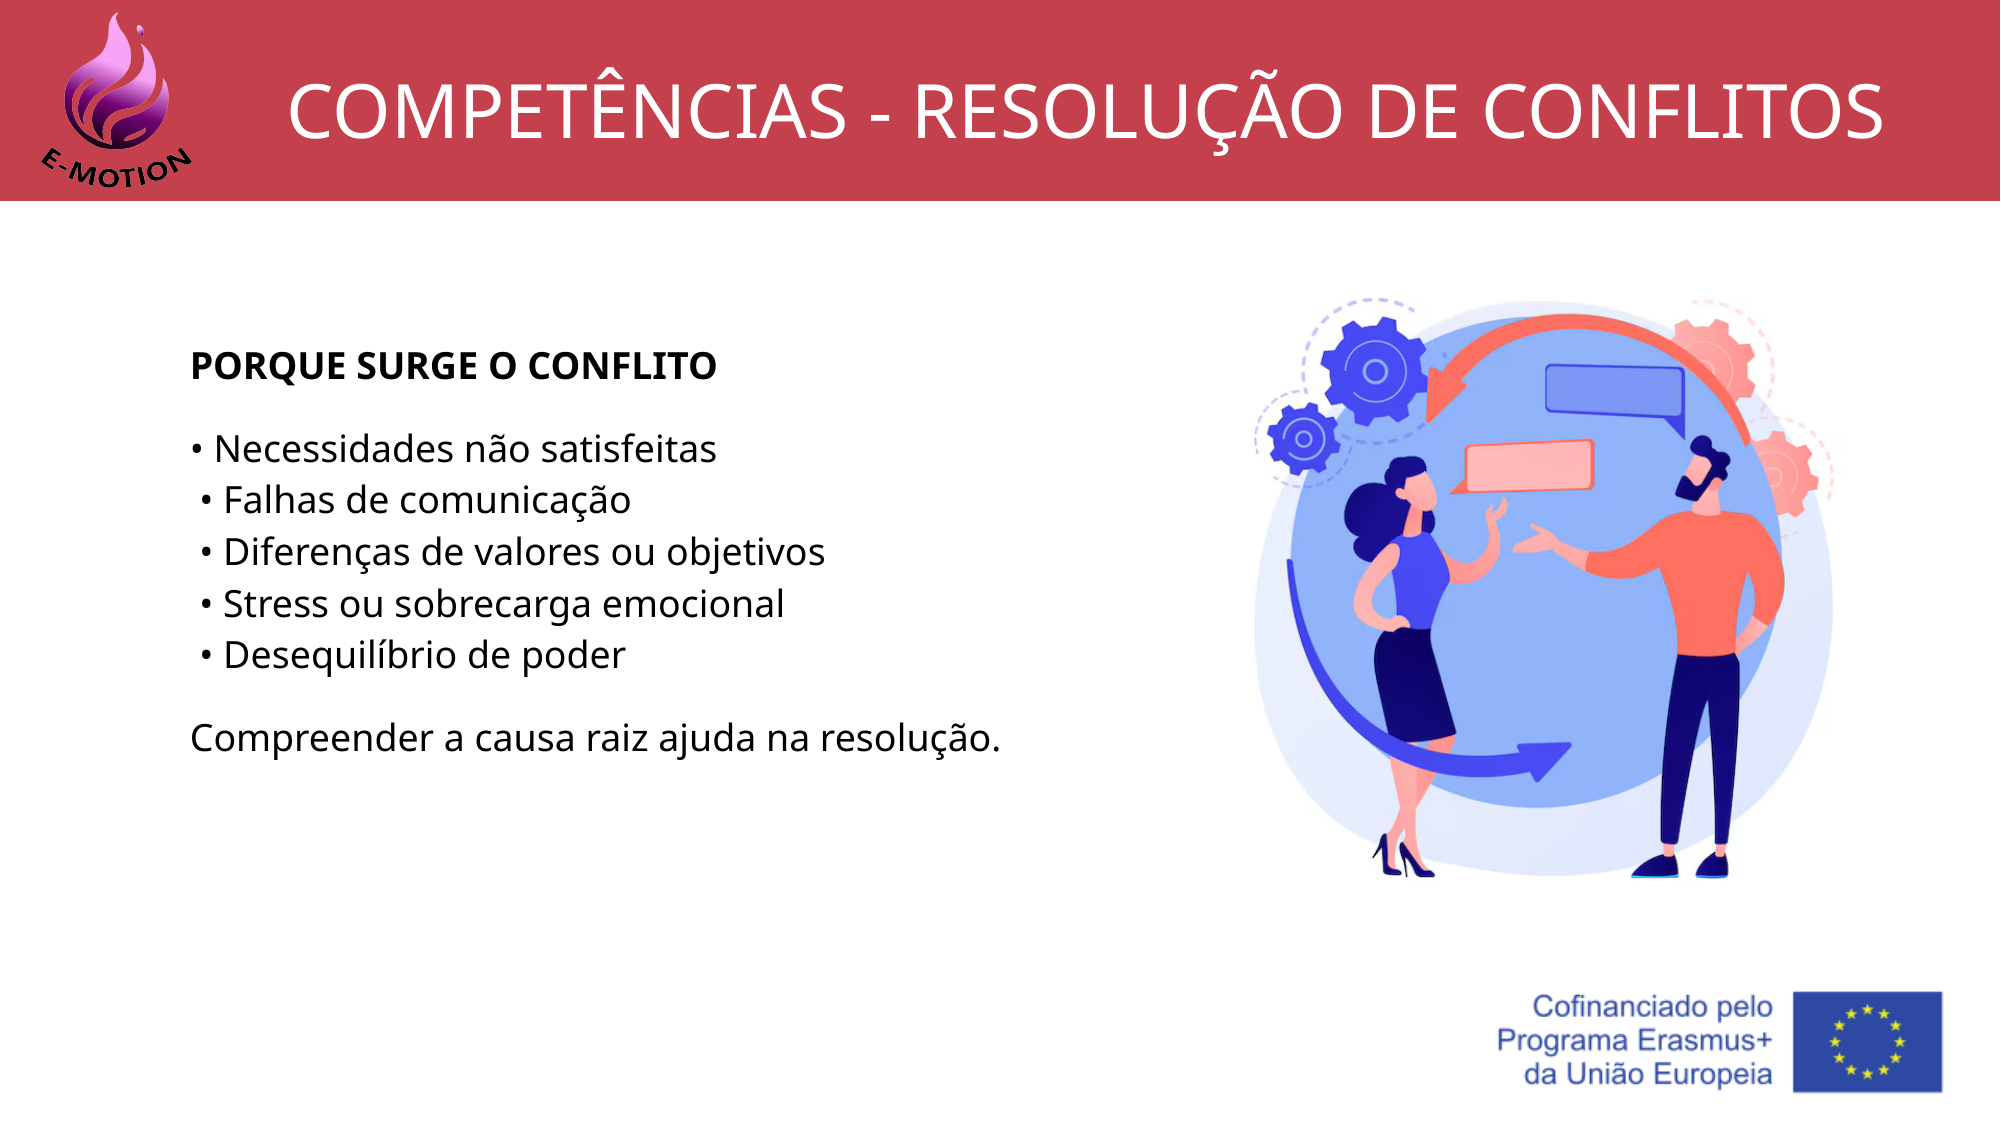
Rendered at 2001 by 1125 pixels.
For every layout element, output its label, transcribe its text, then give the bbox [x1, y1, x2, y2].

text_box COMPETÊNCIAS - RESOLUÇÃO DE CONFLITOS [257, 56, 1903, 198]
picture [0, 0, 253, 247]
text_box PORQUE SURGE O CONFLITO • Necessidades não satisfeitas • Falhas de comunicação • Diferenças de valores ou objetivos • Stress ou sobrecarga emocional • Desequilíbrio de poder Compreender a causa raiz ajuda na resolução. [174, 327, 1152, 767]
picture [1158, 202, 2000, 1125]
